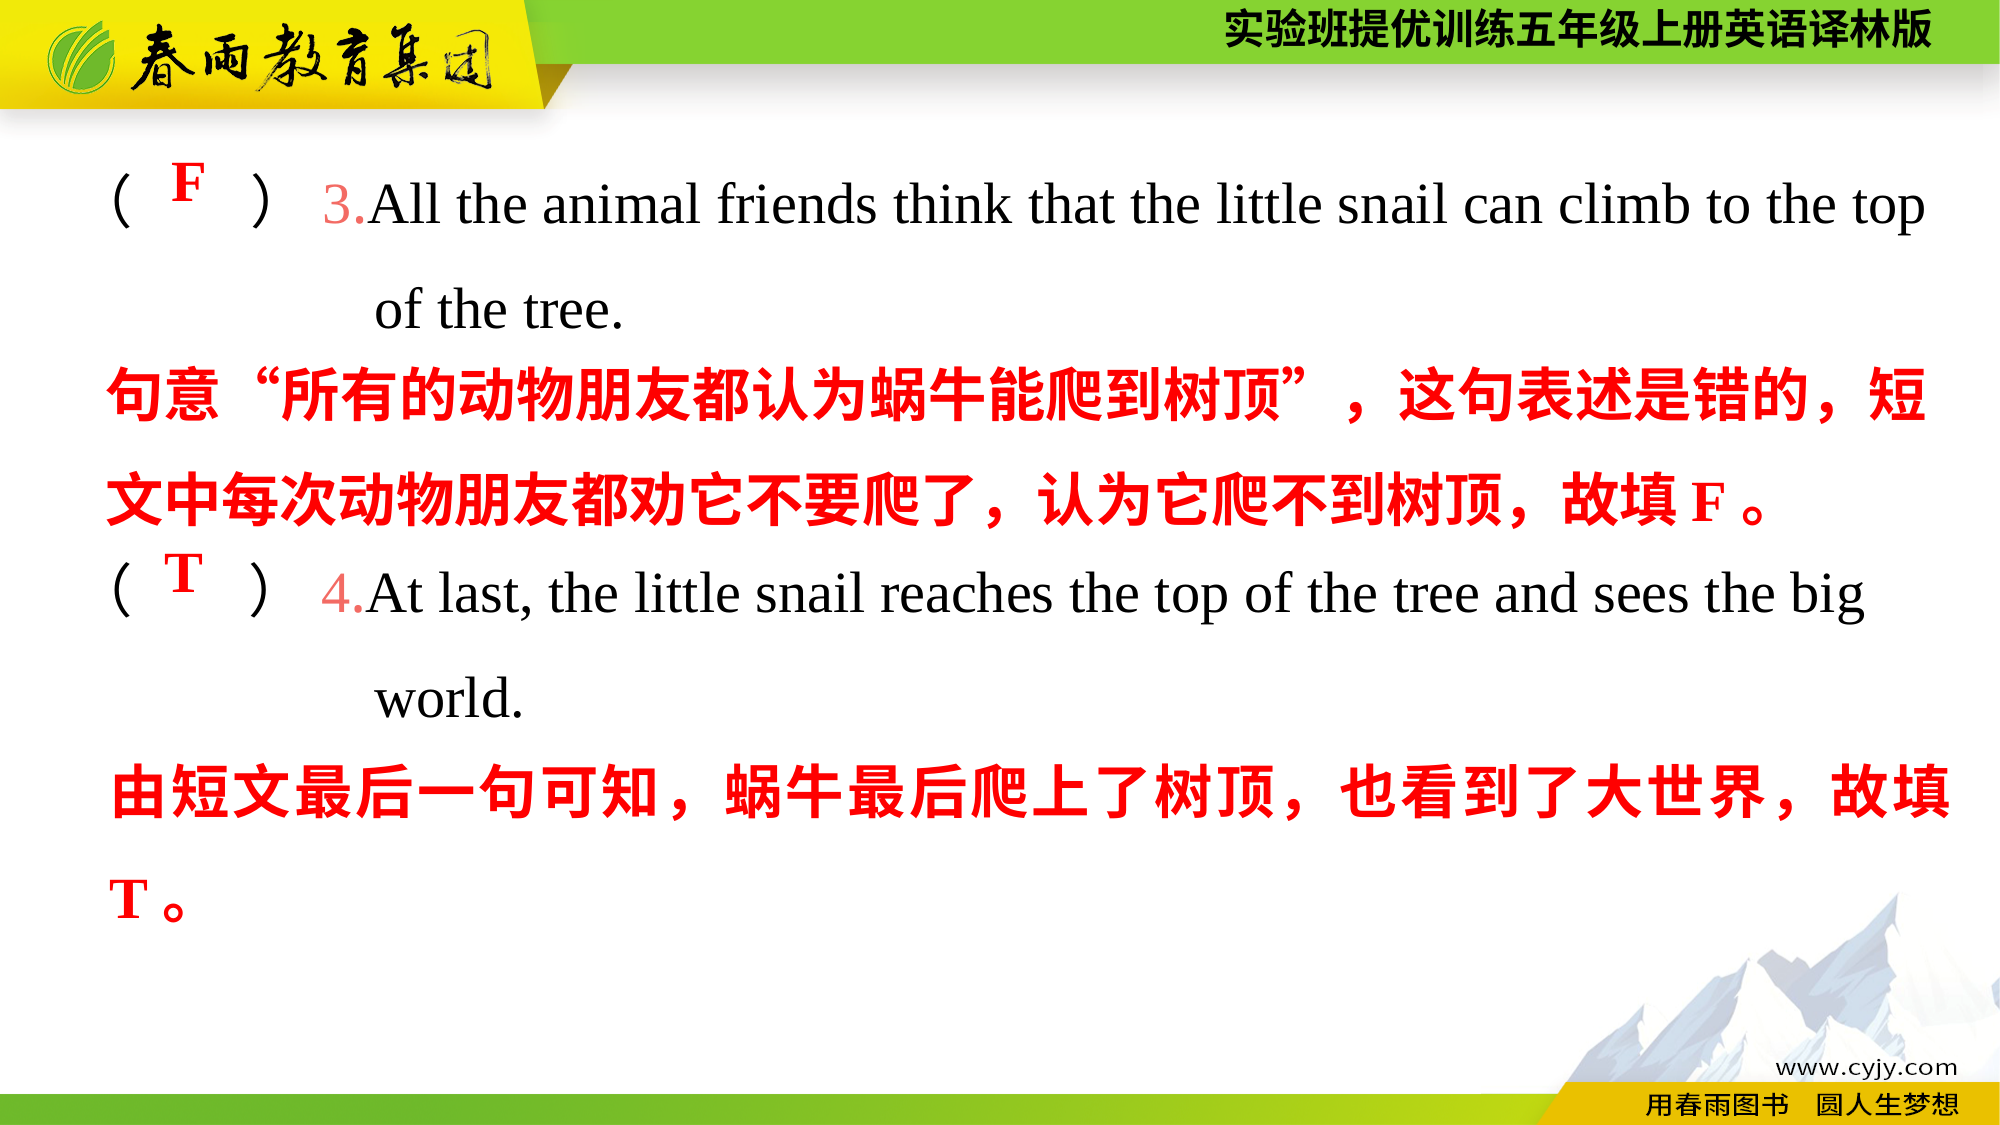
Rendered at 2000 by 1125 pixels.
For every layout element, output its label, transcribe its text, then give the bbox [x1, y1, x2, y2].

text_box 句意“所有的动物朋友都认为蜗牛能爬到树顶”，这句表述是错的，短文中每次动物朋友都劝它不要爬了，认为它爬不到树顶，故填F。 [90, 315, 1944, 541]
text_box F [156, 135, 222, 221]
picture [0, 0, 2000, 1125]
text_box T [149, 527, 219, 612]
text_box 由短文最后一句可知，蜗牛最后爬上了树顶，也看到了大世界，故填T。 [94, 712, 1981, 938]
list （ ）3.All the animal friends think that the little snail can climb to the top of the tree. （ ）4.At last, the little snail reaches the top of the tree and sees the big world. [59, 122, 1944, 744]
